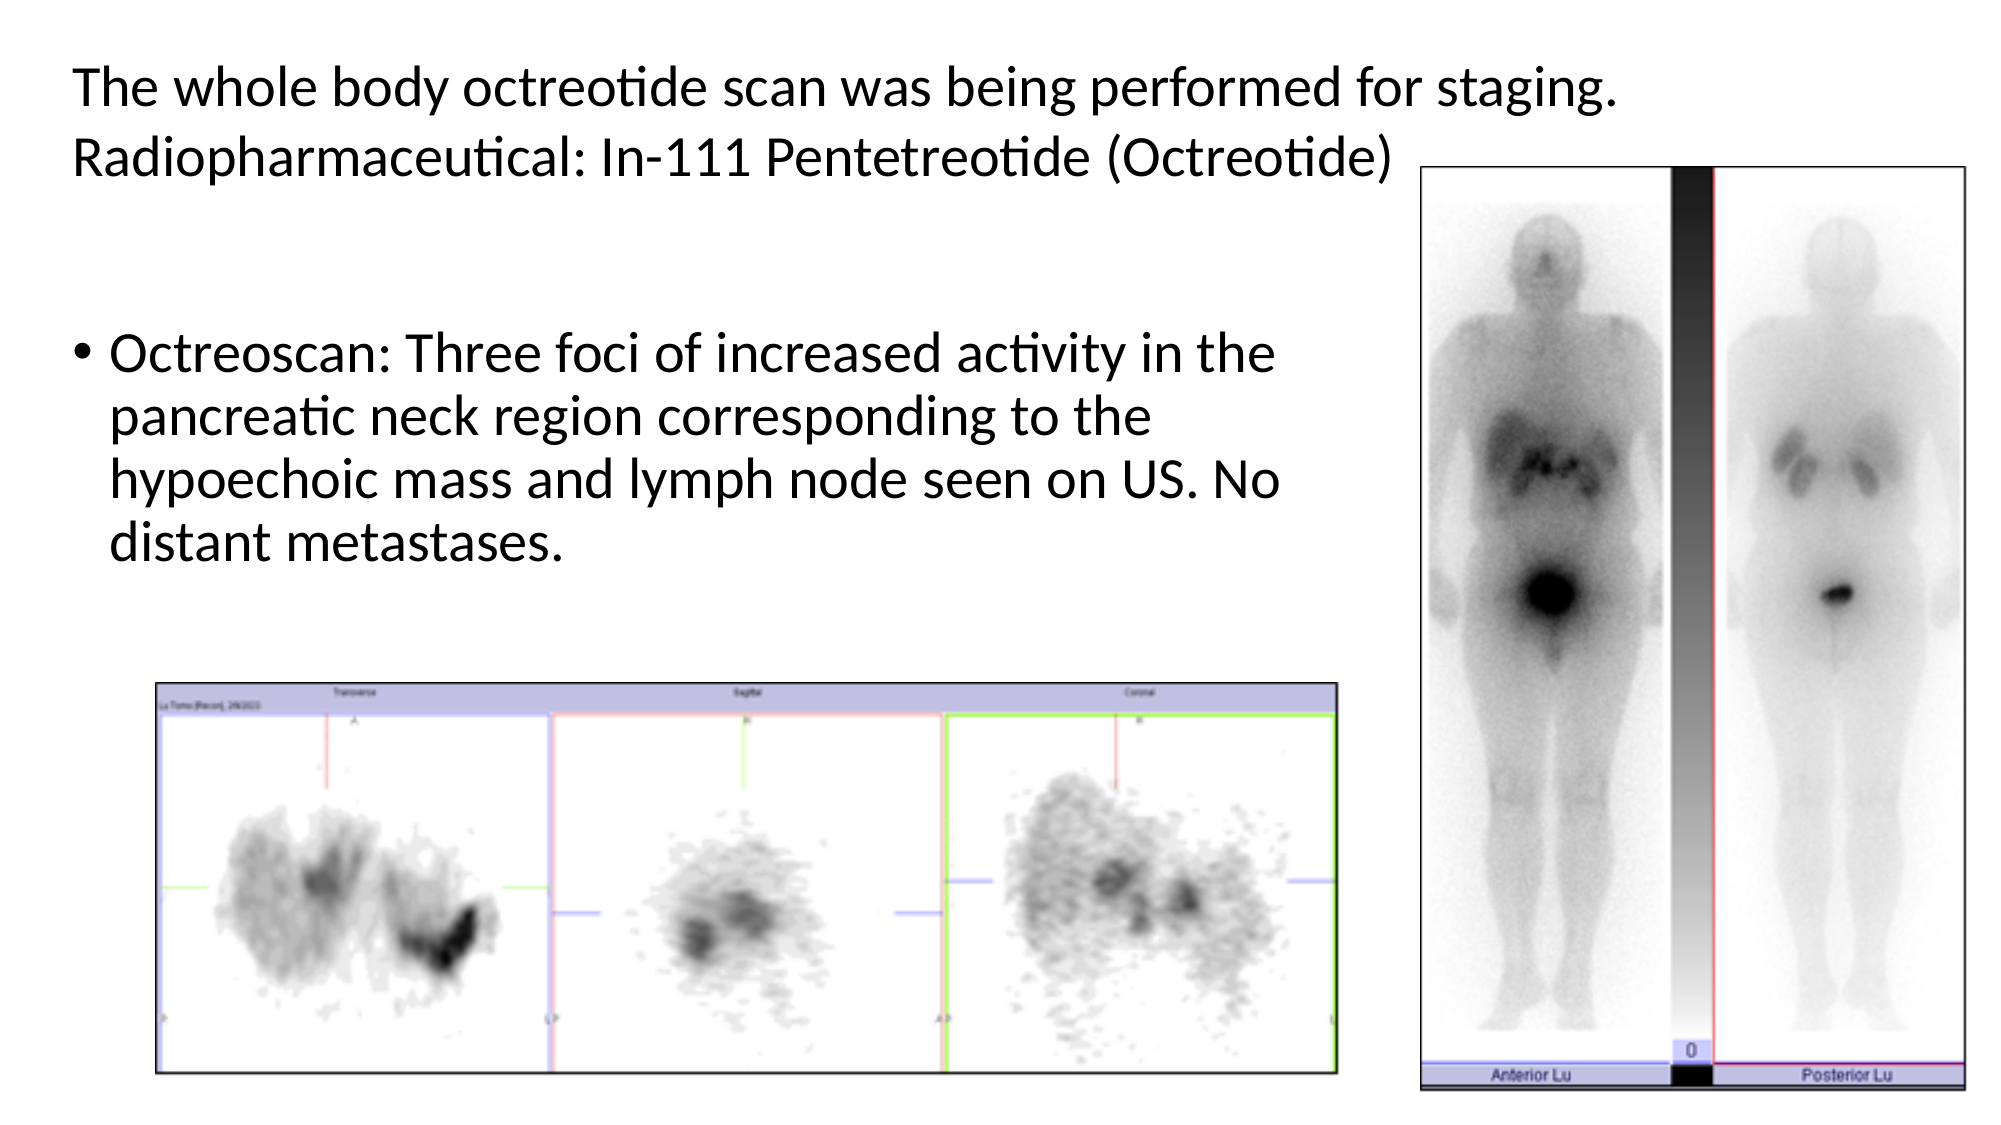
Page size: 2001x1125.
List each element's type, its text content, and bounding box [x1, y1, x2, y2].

picture [1420, 165, 1969, 1094]
text_box The whole body octreotide scan was being performed for staging. Radiopharmaceutical: In-111 Pentetreotide (Octreotide) [57, 41, 1923, 196]
picture [155, 682, 1342, 1081]
list Octreoscan: Three foci of increased activity in the pancreatic neck region corresponding to the hypoechoic mass and lymph node seen on US. No distant metastases. [57, 315, 1376, 595]
